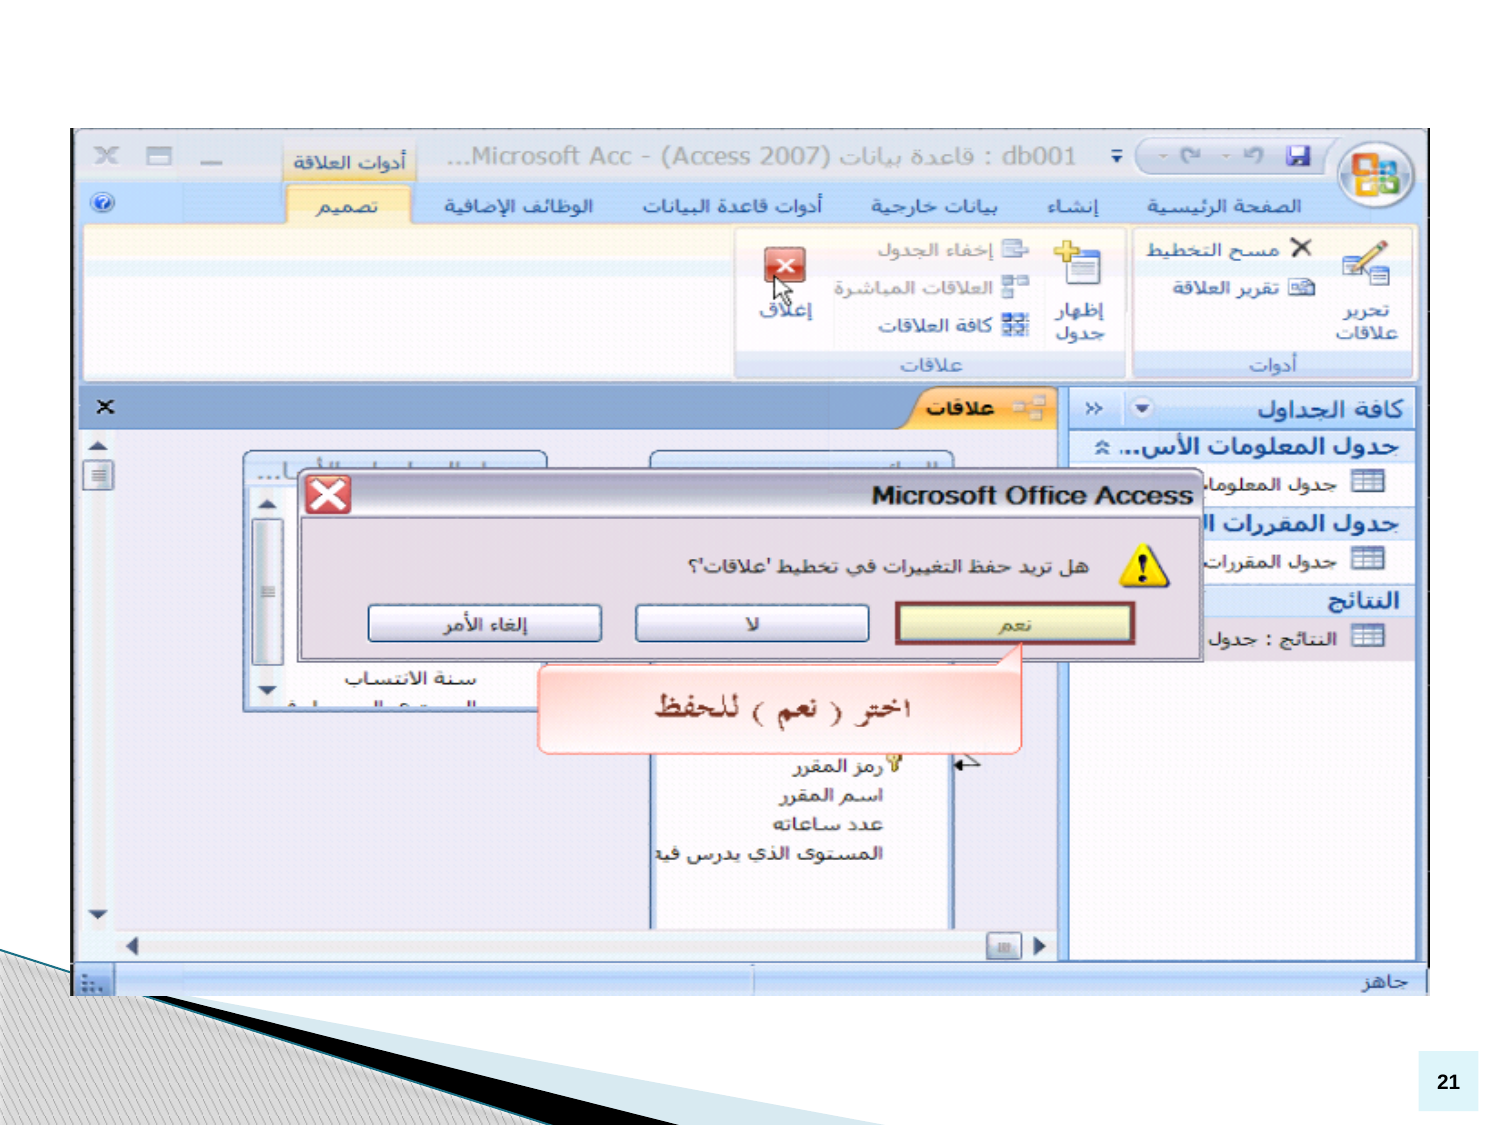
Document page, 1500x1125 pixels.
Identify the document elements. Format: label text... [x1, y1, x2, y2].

picture [70, 128, 1430, 997]
slide_number 21 [1418, 1051, 1479, 1112]
